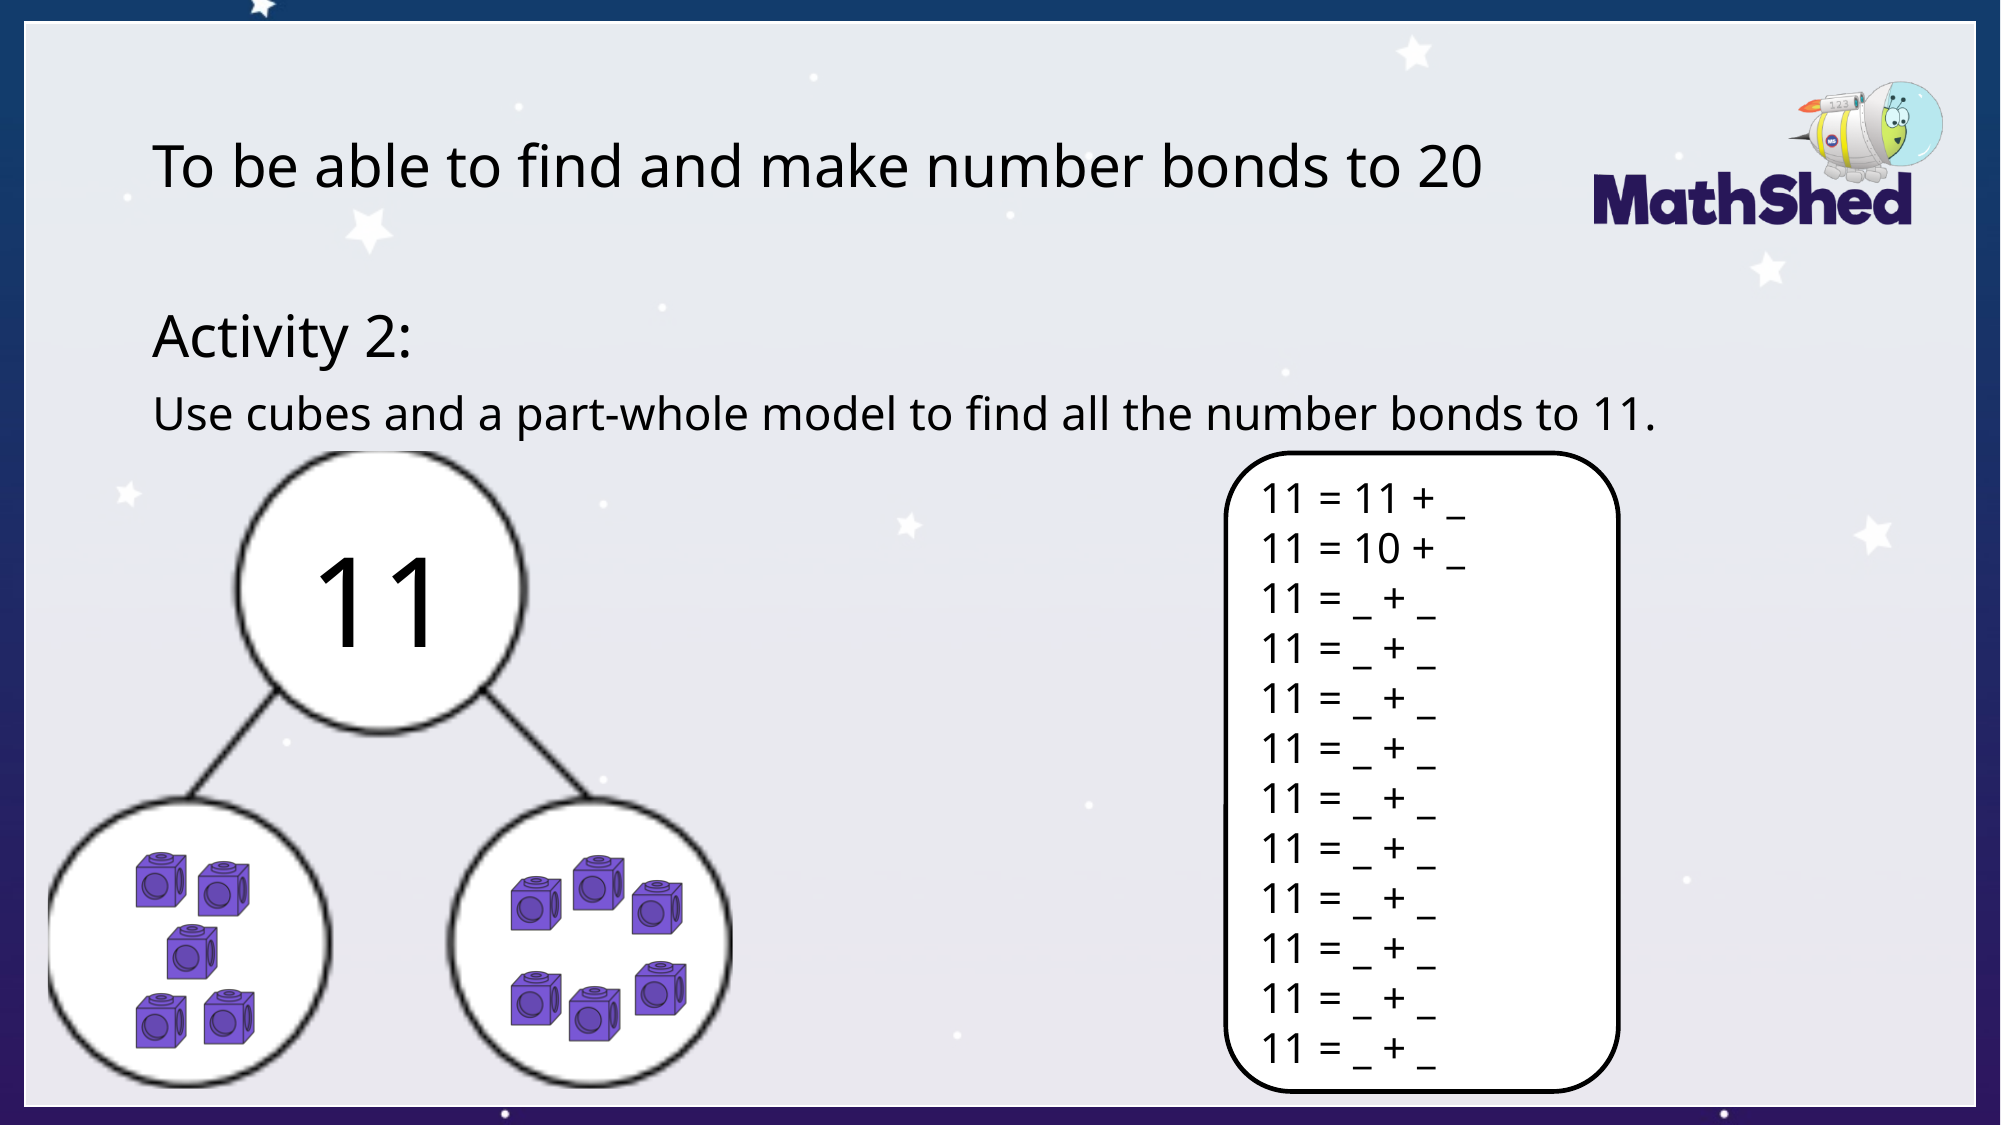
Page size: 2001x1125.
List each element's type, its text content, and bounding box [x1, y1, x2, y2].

list Activity 2: Use cubes and a part-whole model to find all the number bonds to 11. [137, 299, 1863, 1014]
picture [0, 0, 2001, 1125]
text_box 11 = 11 + _ 11 = 10 + _ 11 = _ + _ 11 = _ + _ 11 = _ + _ 11 = _ + _ 11 = _ + _ 11 = _ + _ 11 = _ + _ 11 = _ + _ 11 = _ + _ 11 = _ + _ [1224, 451, 1620, 1093]
title To be able to find and make number bonds to 20 [137, 59, 1578, 278]
